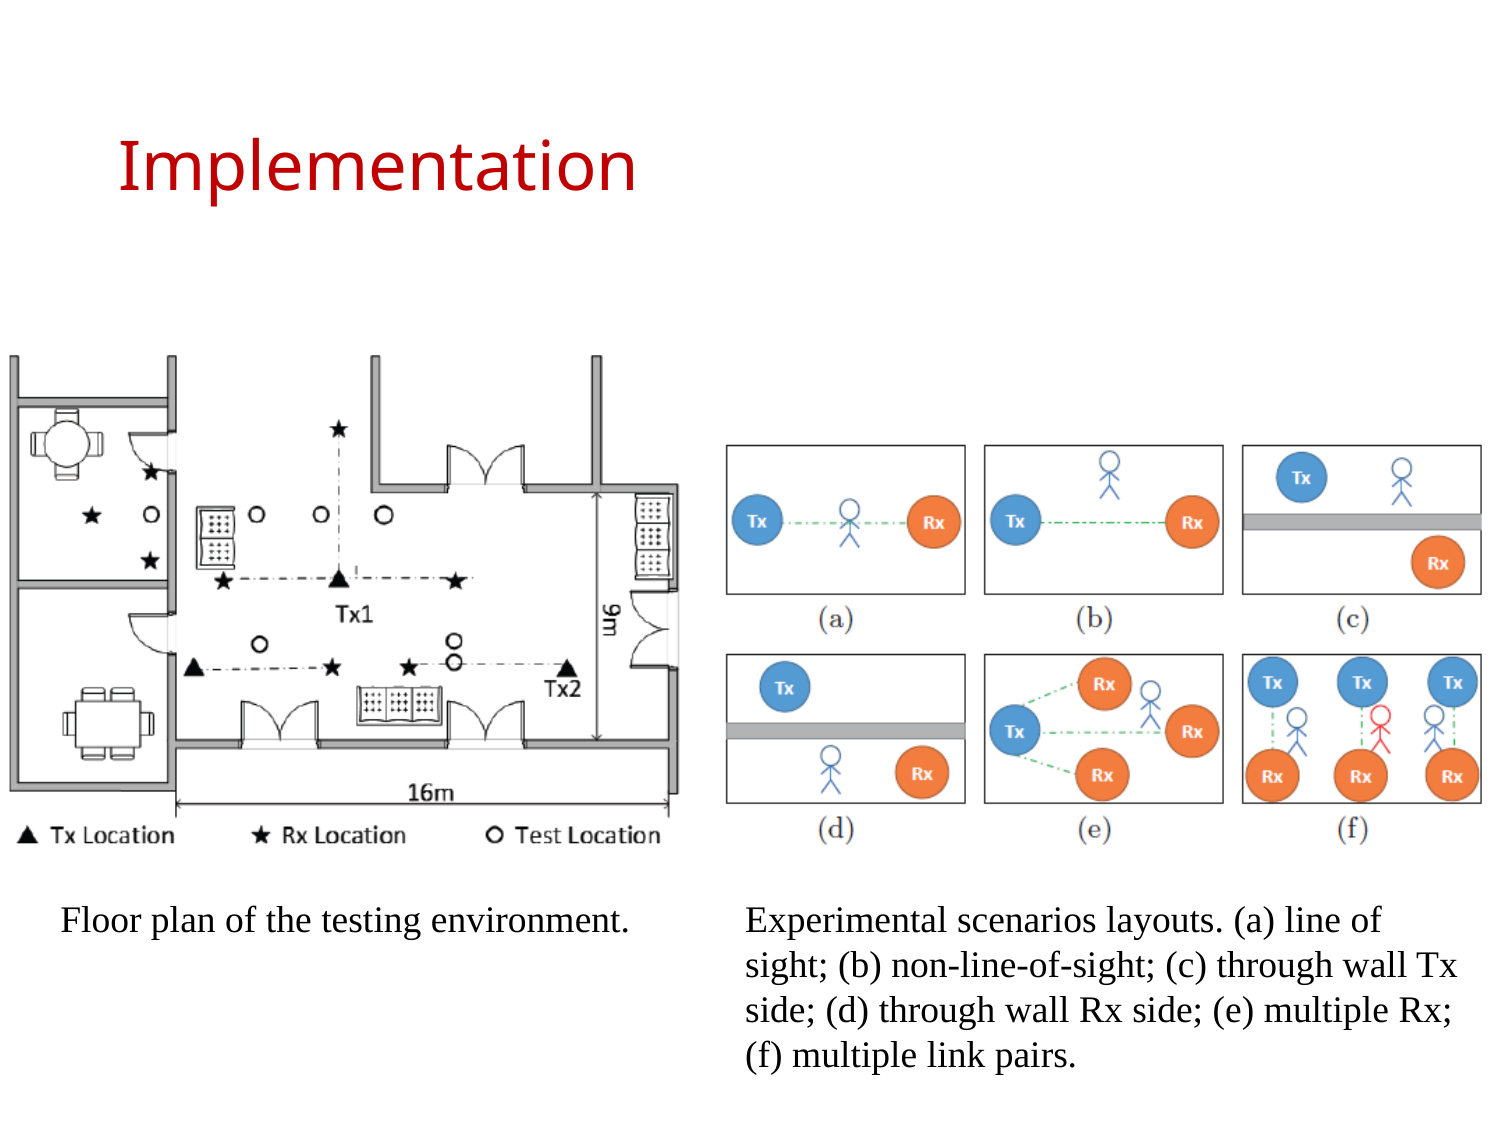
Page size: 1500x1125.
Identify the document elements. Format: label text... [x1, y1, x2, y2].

text_box Experimental scenarios layouts. (a) line of sight; (b) non-line-of-sight; (c) through wall Tx side; (d) through wall Rx side; (e) multiple Rx; (f) multiple link pairs. [730, 887, 1481, 1083]
picture [722, 438, 1489, 856]
picture [0, 347, 692, 856]
title Implementation [103, 59, 1397, 278]
text_box Floor plan of the testing environment. [45, 887, 646, 948]
